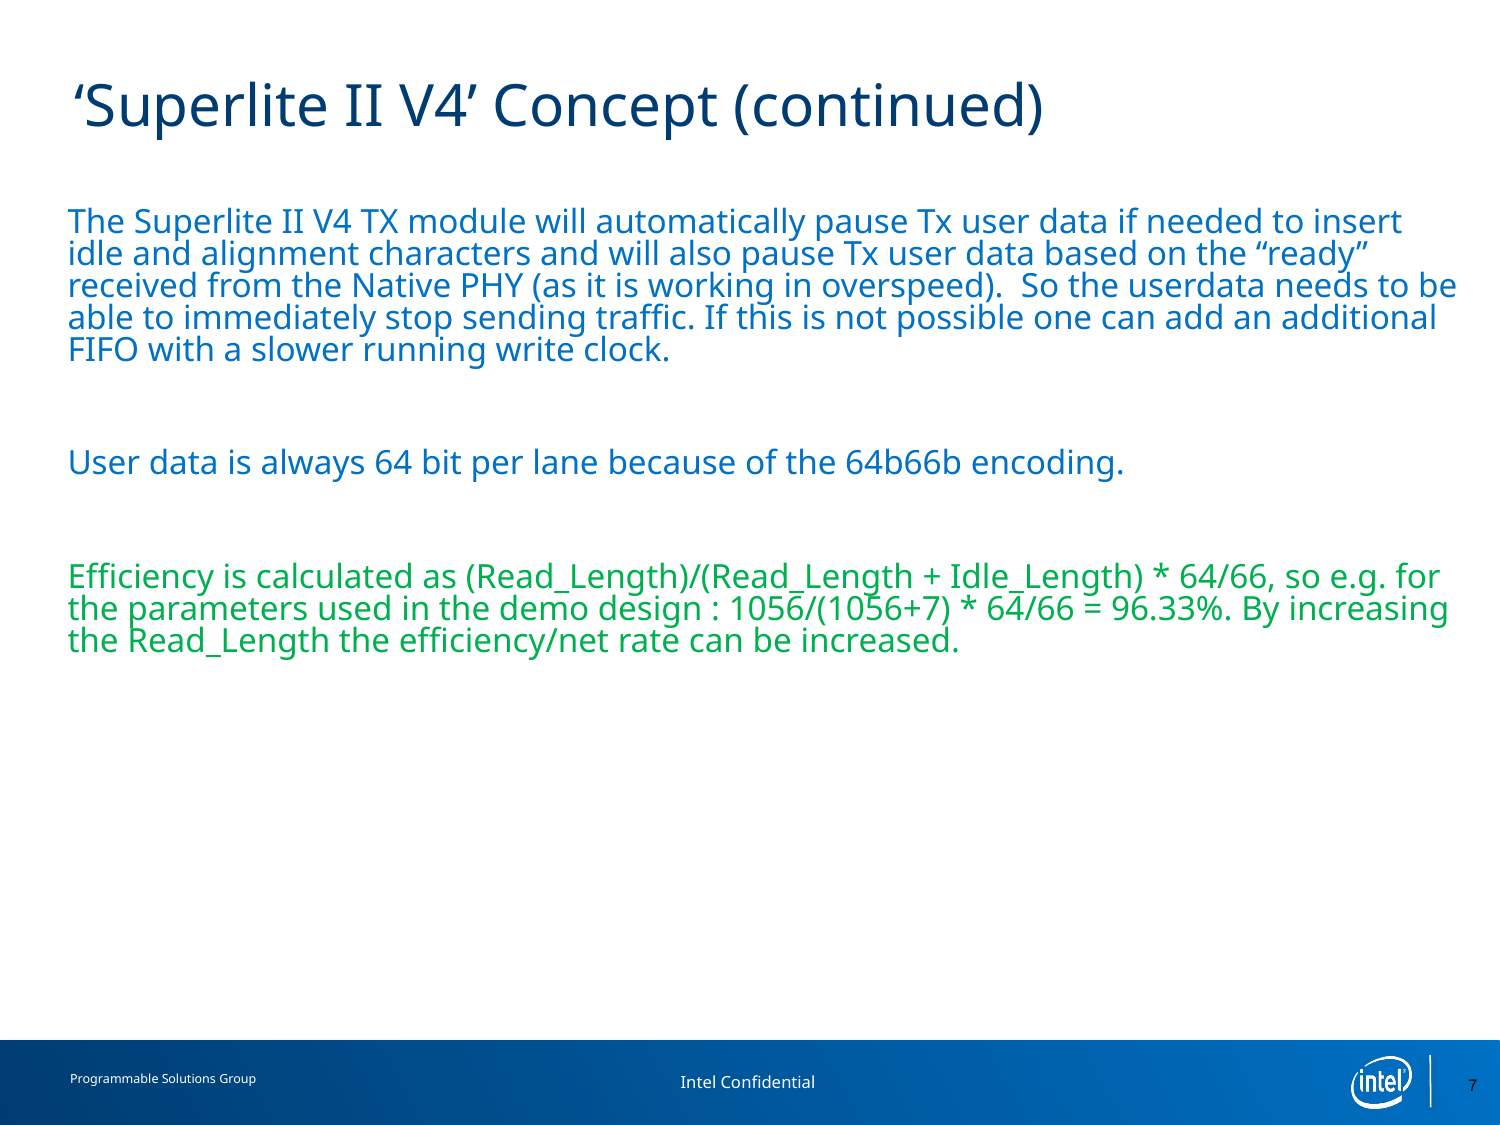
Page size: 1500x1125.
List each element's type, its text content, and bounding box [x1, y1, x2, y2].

title ‘Superlite II V4’ Concept (continued) [74, 67, 1425, 208]
slide_number 7 [1127, 1055, 1478, 1116]
list The Superlite II V4 TX module will automatically pause Tx user data if needed to insert idle and alignment characters and will also pause Tx user data based on the “ready” received from the Native PHY (as it is working in overspeed). So the userdata needs to be able to immediately stop sending traffic. If this is not possible one can add an additional FIFO with a slower running write clock. User data is always 64 bit per lane because of the 64b66b encoding. Efficiency is calculated as (Read_Length)/(Read_Length + Idle_Length) * 64/66, so e.g. for the parameters used in the demo design : 1056/(1056+7) * 64/66 = 96.33%. By increasing the Read_Length the efficiency/net rate can be increased. [67, 208, 1463, 1034]
